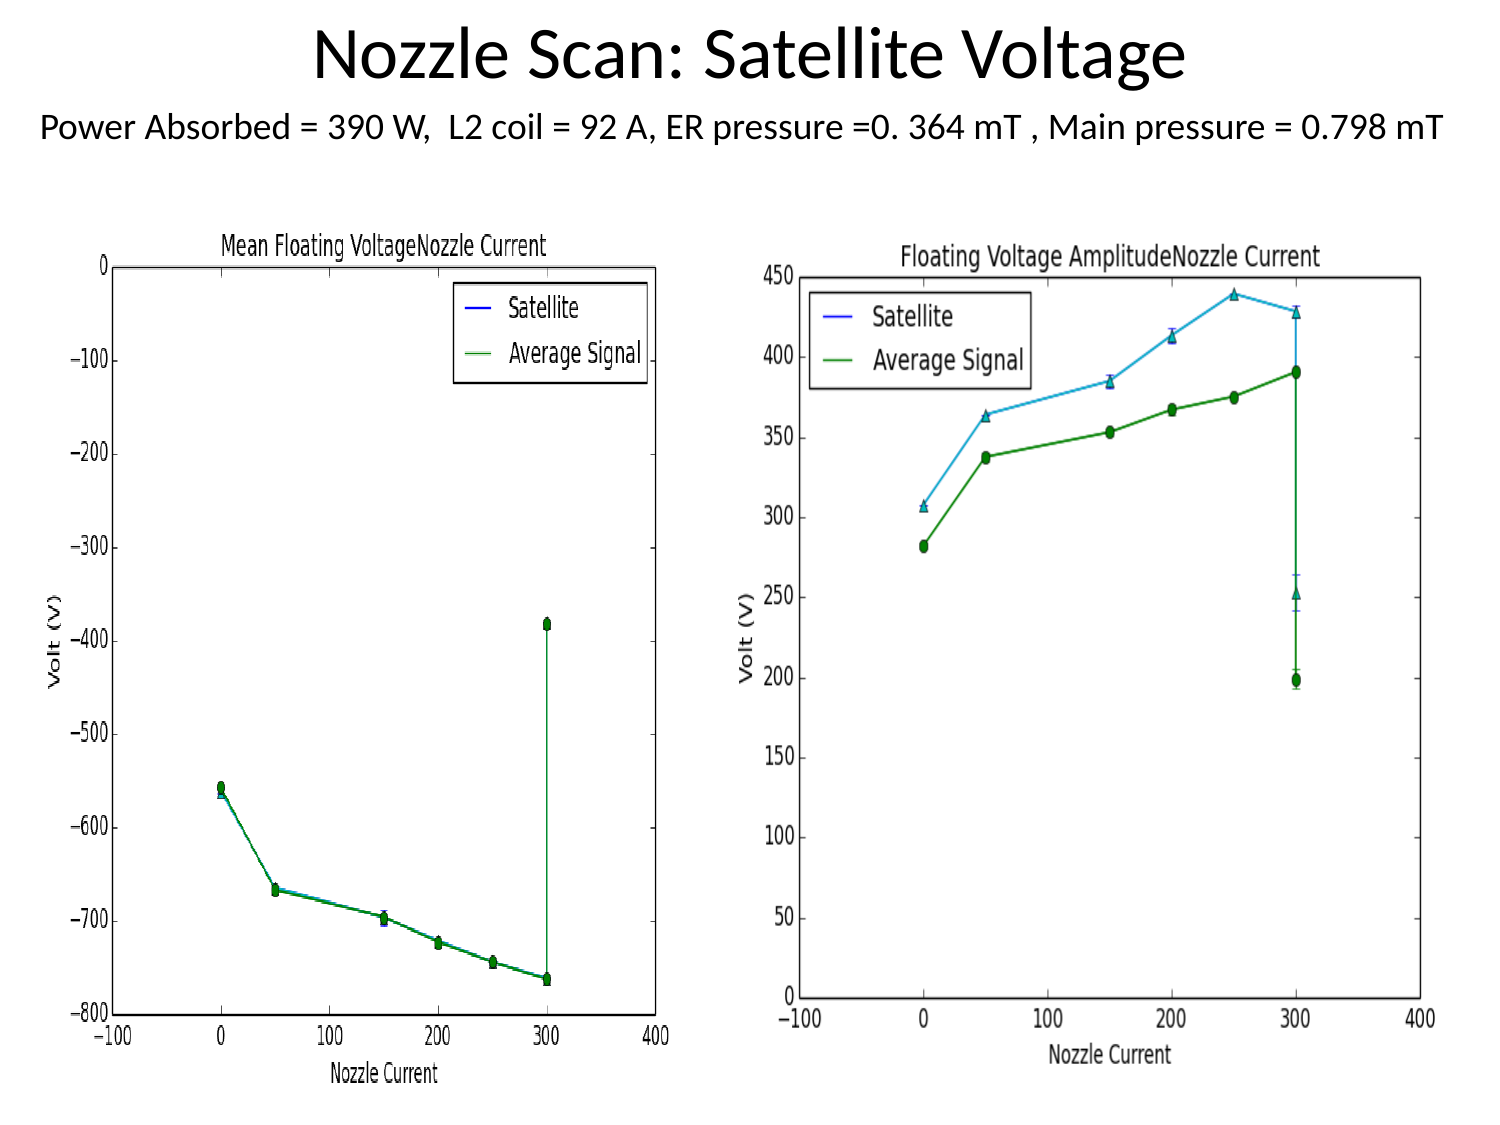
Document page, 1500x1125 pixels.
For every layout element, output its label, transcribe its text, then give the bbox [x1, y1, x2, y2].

picture [24, 174, 1500, 1108]
text_box Power Absorbed = 390 W, L2 coil = 92 A, ER pressure =0. 364 mT , Main pressure = 0.798 mT [24, 94, 1500, 155]
title Nozzle Scan: Satellite Voltage [75, 0, 1425, 94]
